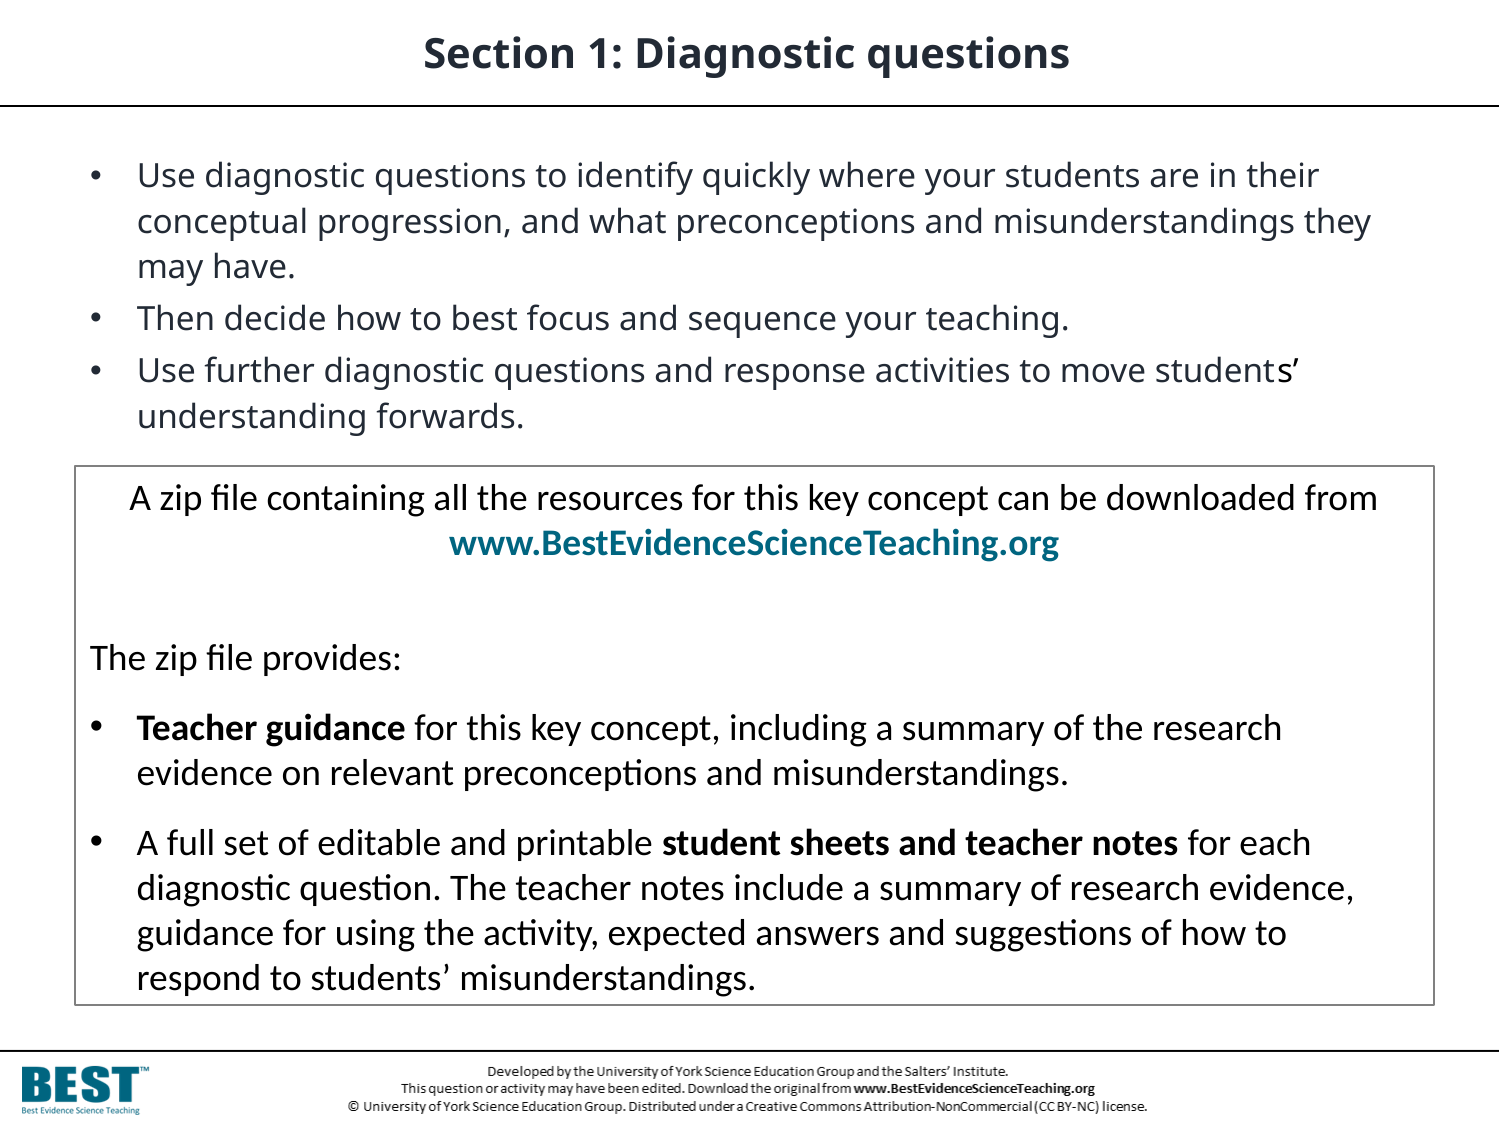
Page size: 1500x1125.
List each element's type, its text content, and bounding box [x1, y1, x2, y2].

picture [0, 105, 1500, 1125]
text_box Section 1: Diagnostic questions [23, 4, 1471, 99]
